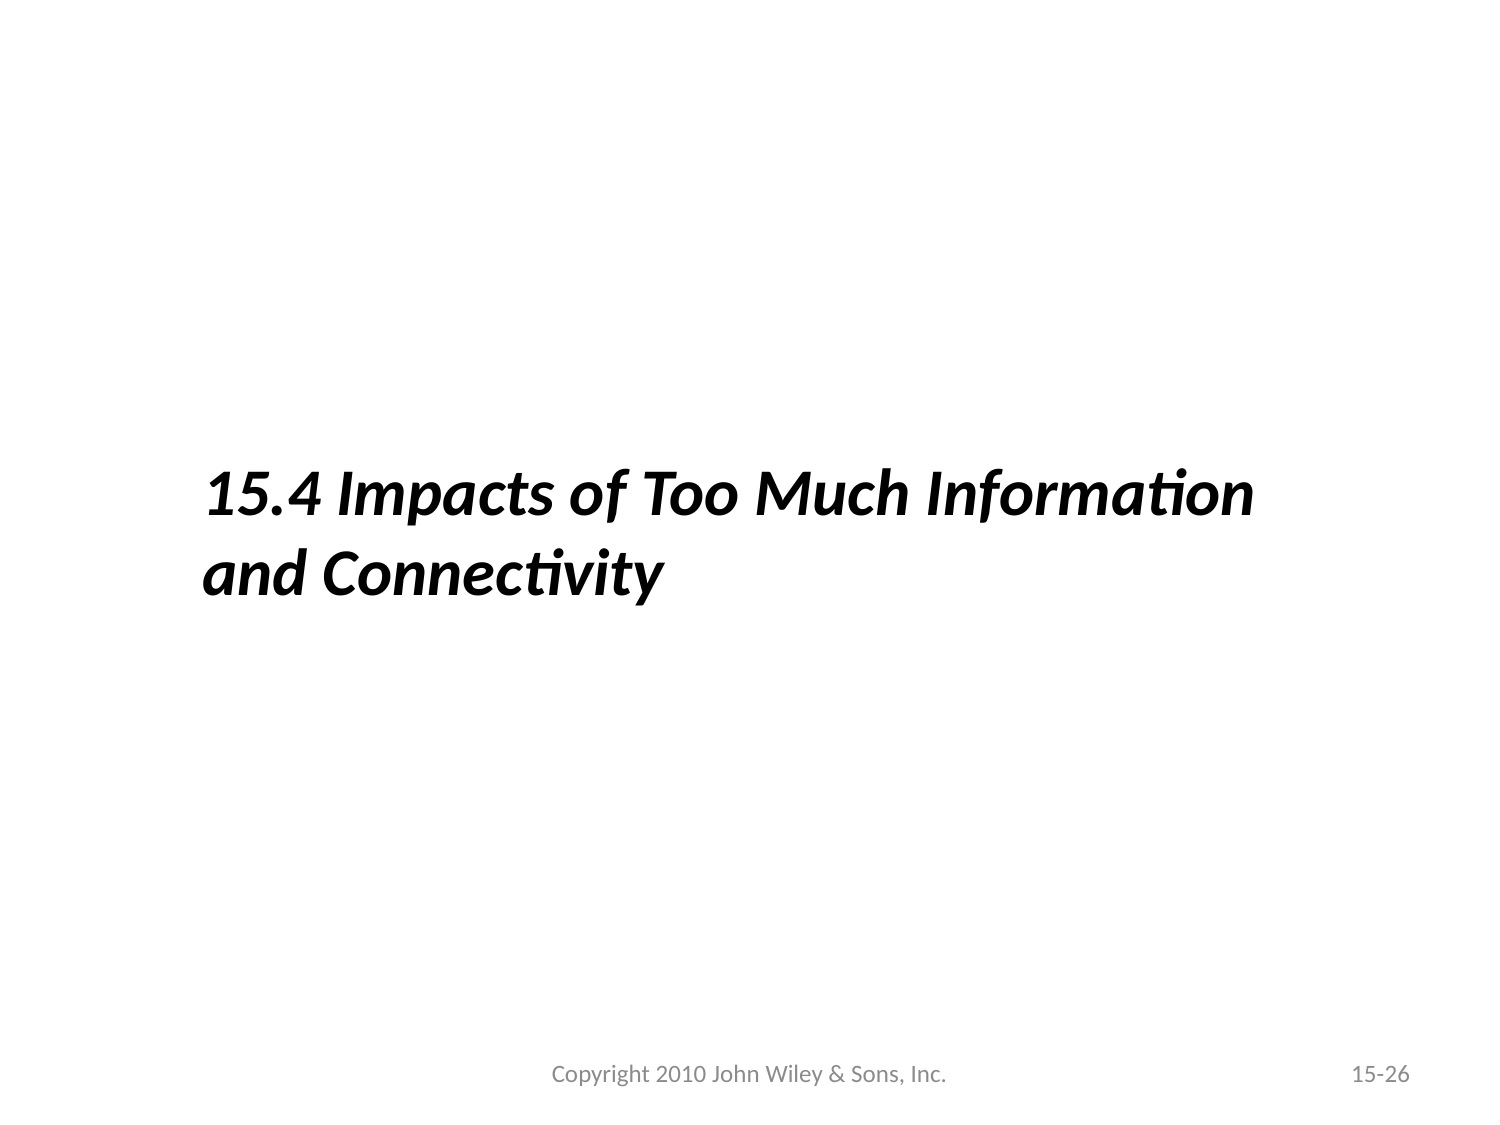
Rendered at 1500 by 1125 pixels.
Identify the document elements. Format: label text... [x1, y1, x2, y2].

footer Copyright 2010 John Wiley & Sons, Inc. [512, 1042, 988, 1103]
text_box 15.4 Impacts of Too Much Information and Connectivity [187, 441, 1388, 617]
slide_number 15-26 [1074, 1042, 1425, 1103]
